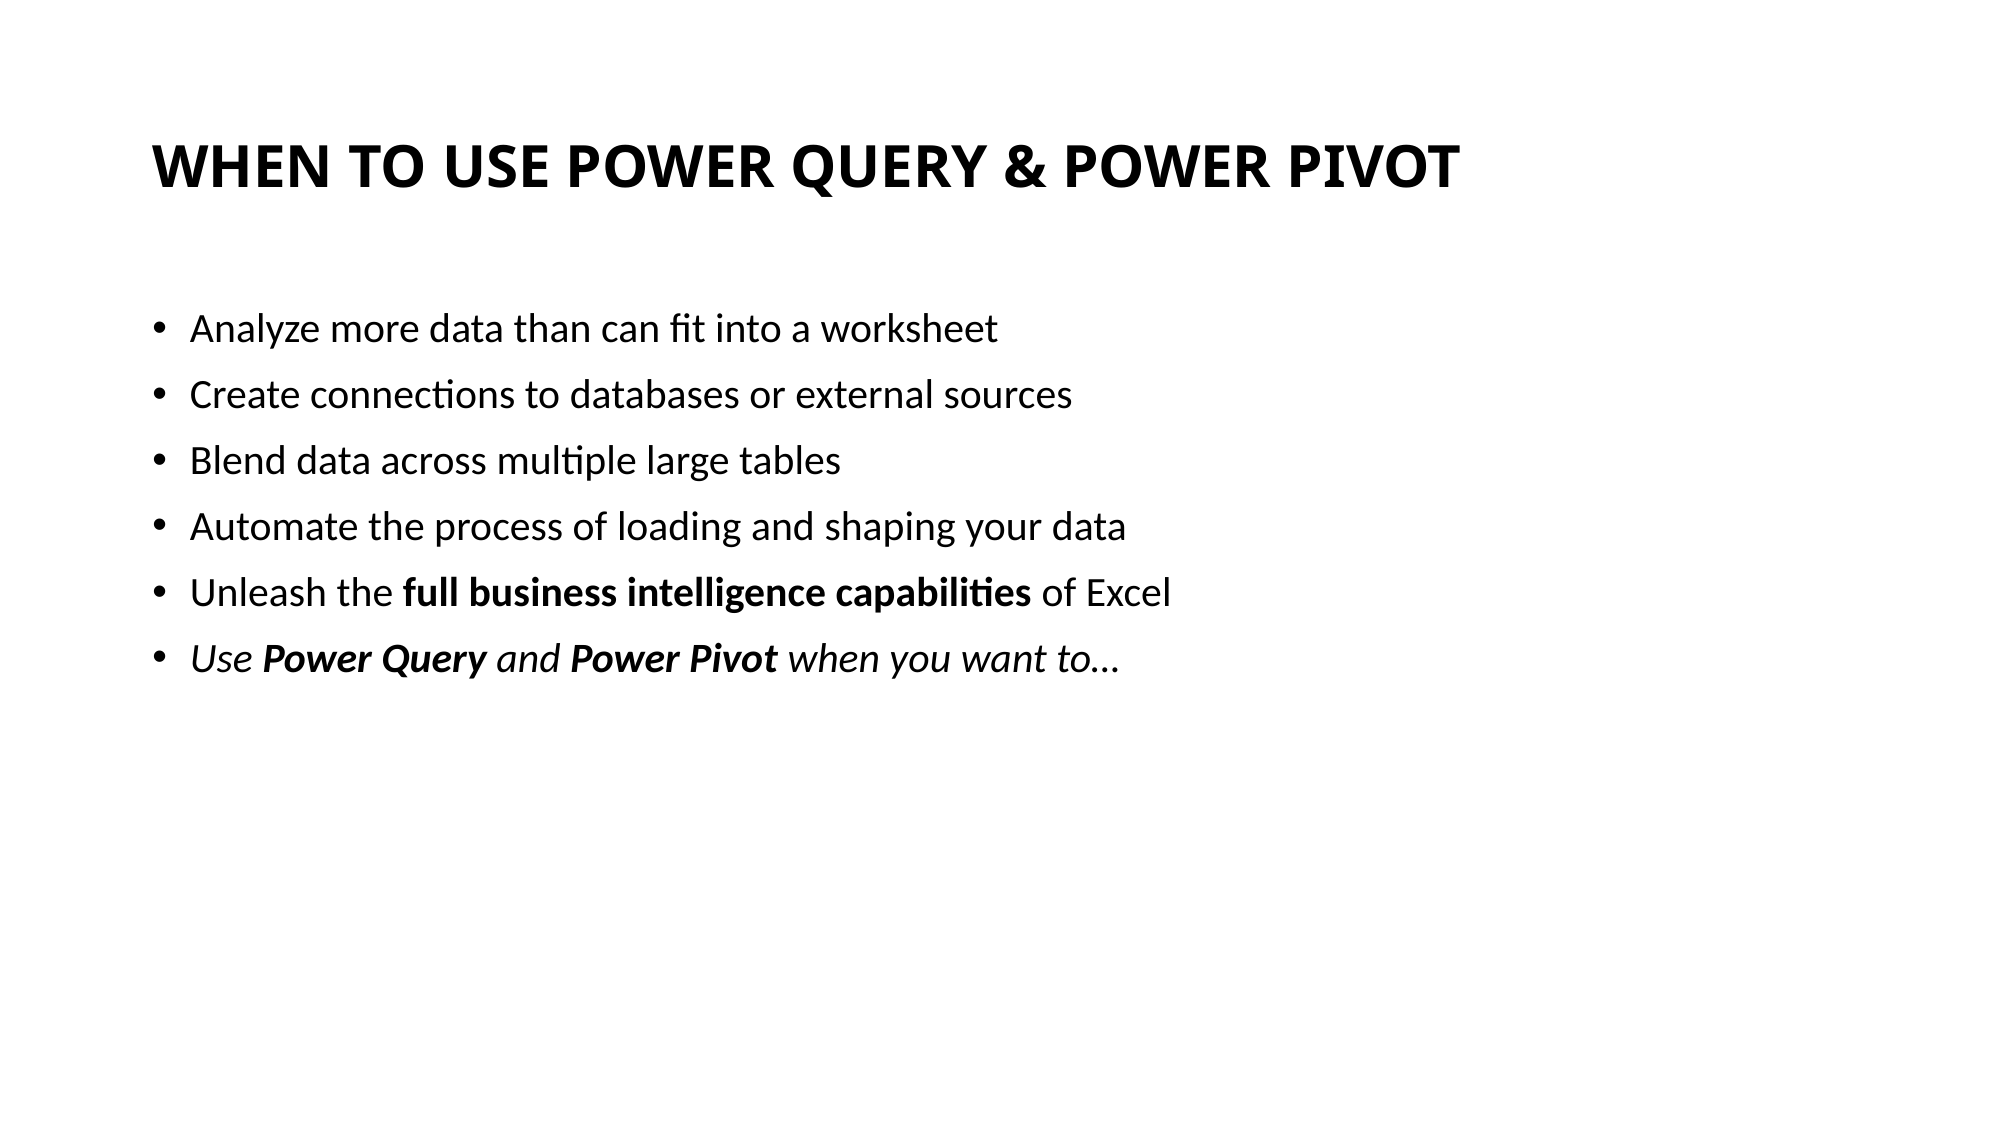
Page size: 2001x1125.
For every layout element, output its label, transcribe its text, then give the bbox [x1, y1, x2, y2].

list Analyze more data than can fit into a worksheet Create connections to databases or external sources Blend data across multiple large tables Automate the process of loading and shaping your data Unleash the full business intelligence capabilities of Excel Use Power Query and Power Pivot when you want to… [137, 299, 1863, 1014]
title WHEN TO USE POWER QUERY & POWER PIVOT [137, 59, 1863, 278]
